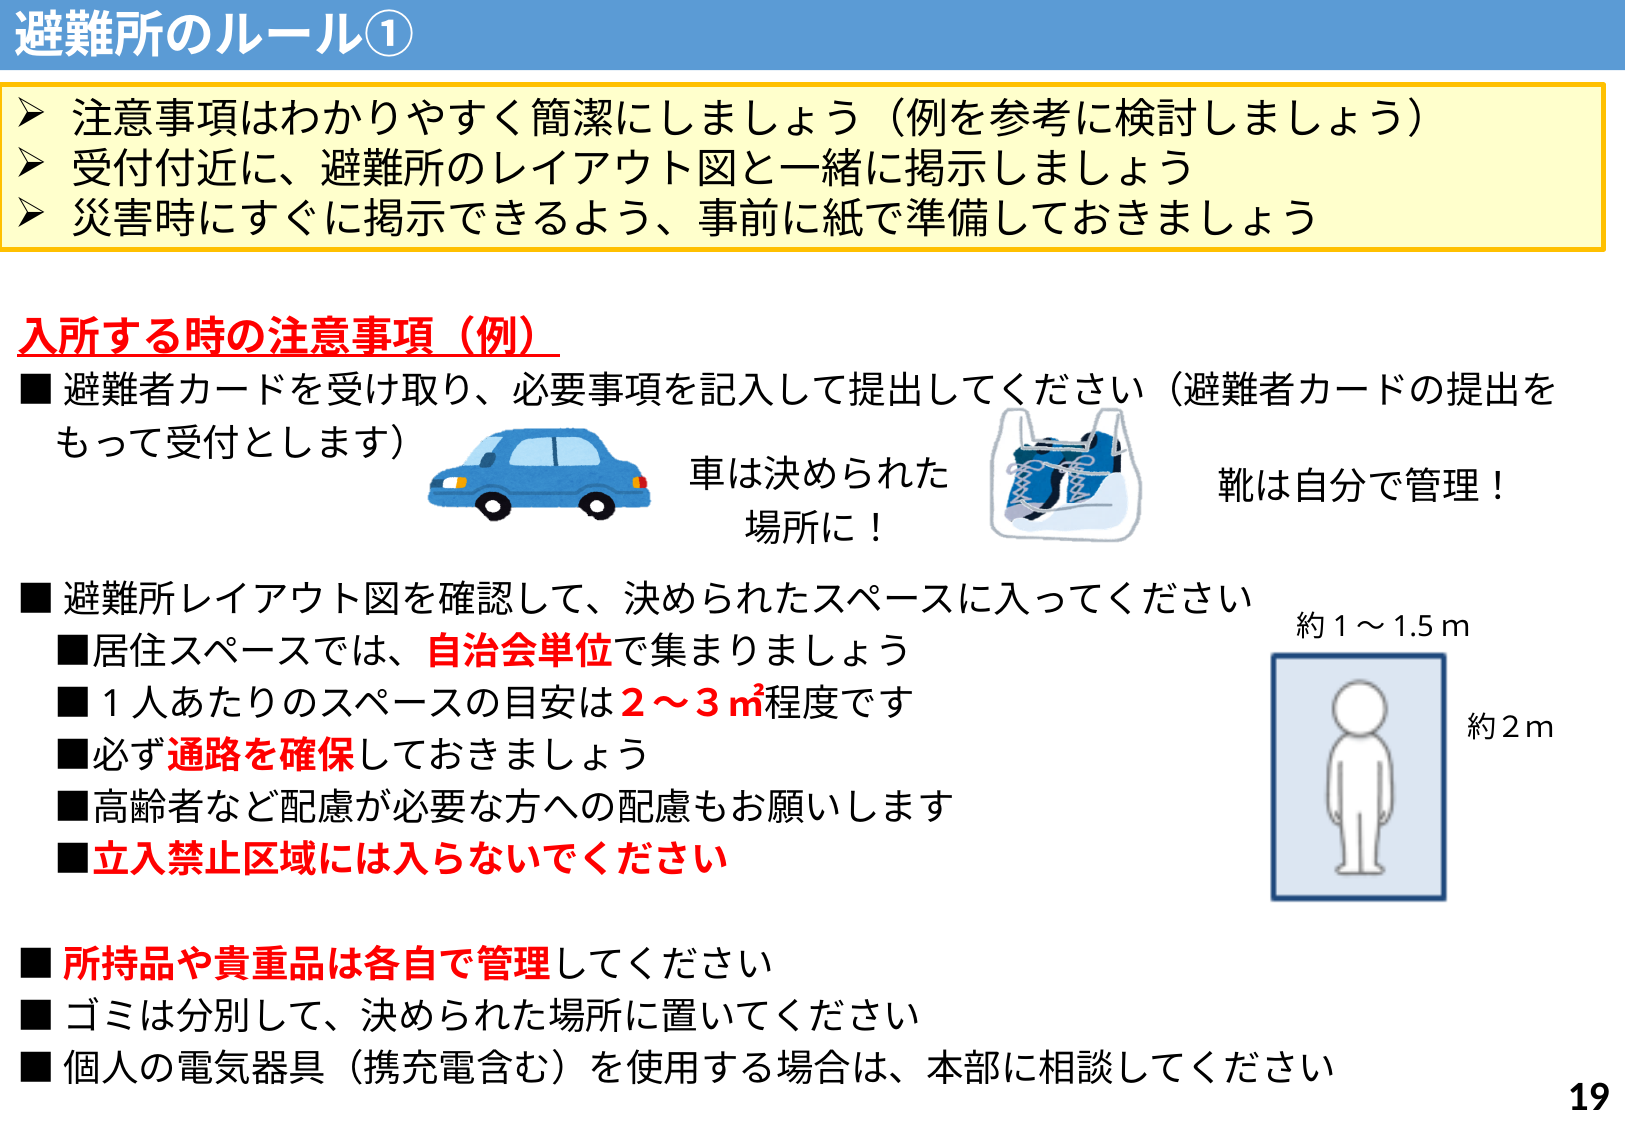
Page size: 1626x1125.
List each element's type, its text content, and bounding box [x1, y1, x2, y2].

picture [422, 409, 657, 535]
text_box [0, 0, 1625, 74]
text_box 約1～1.5ｍ [1281, 599, 1428, 645]
text_box 注意事項はわかりやすく簡潔にしましょう（例を参考に検討しましょう） 受付付近に、避難所のレイアウト図と一緒に掲示しましょう 災害時にすぐに掲示できるよう、事前に紙で準備しておきましょう [0, 150, 1604, 250]
text_box 約２ｍ [1458, 714, 1602, 842]
picture [983, 405, 1148, 544]
text_box 車は決められた 場所に！ [657, 433, 983, 533]
text_box 入所する時の注意事項（例） ■避難者カードを受け取り、必要事項を記入して提出してください（避難者カードの提出を もって受付とします） ■避難所レイアウト図を確認して、決められたスペースに入ってください ■居住スペースでは、自治会単位で集まりましょう ■1人あたりのスペースの目安は２～３㎡程度です ■必ず通路を確保しておきましょう ■高齢者など配慮が必要な方への配慮もお願いします ■立入禁止区域には入らないでください ■所持品や貴重品は各自で管理してください ■ゴミは分別して、決められた場所に置いてください ■個人の電気器具（携充電含む）を使用する場合は、本部に相談してください [2, 299, 1579, 1097]
text_box [0, 74, 1625, 150]
text_box 靴は自分で管理！ [1202, 445, 1569, 524]
picture [1261, 645, 1458, 911]
slide_number 18 [1259, 1064, 1625, 1125]
